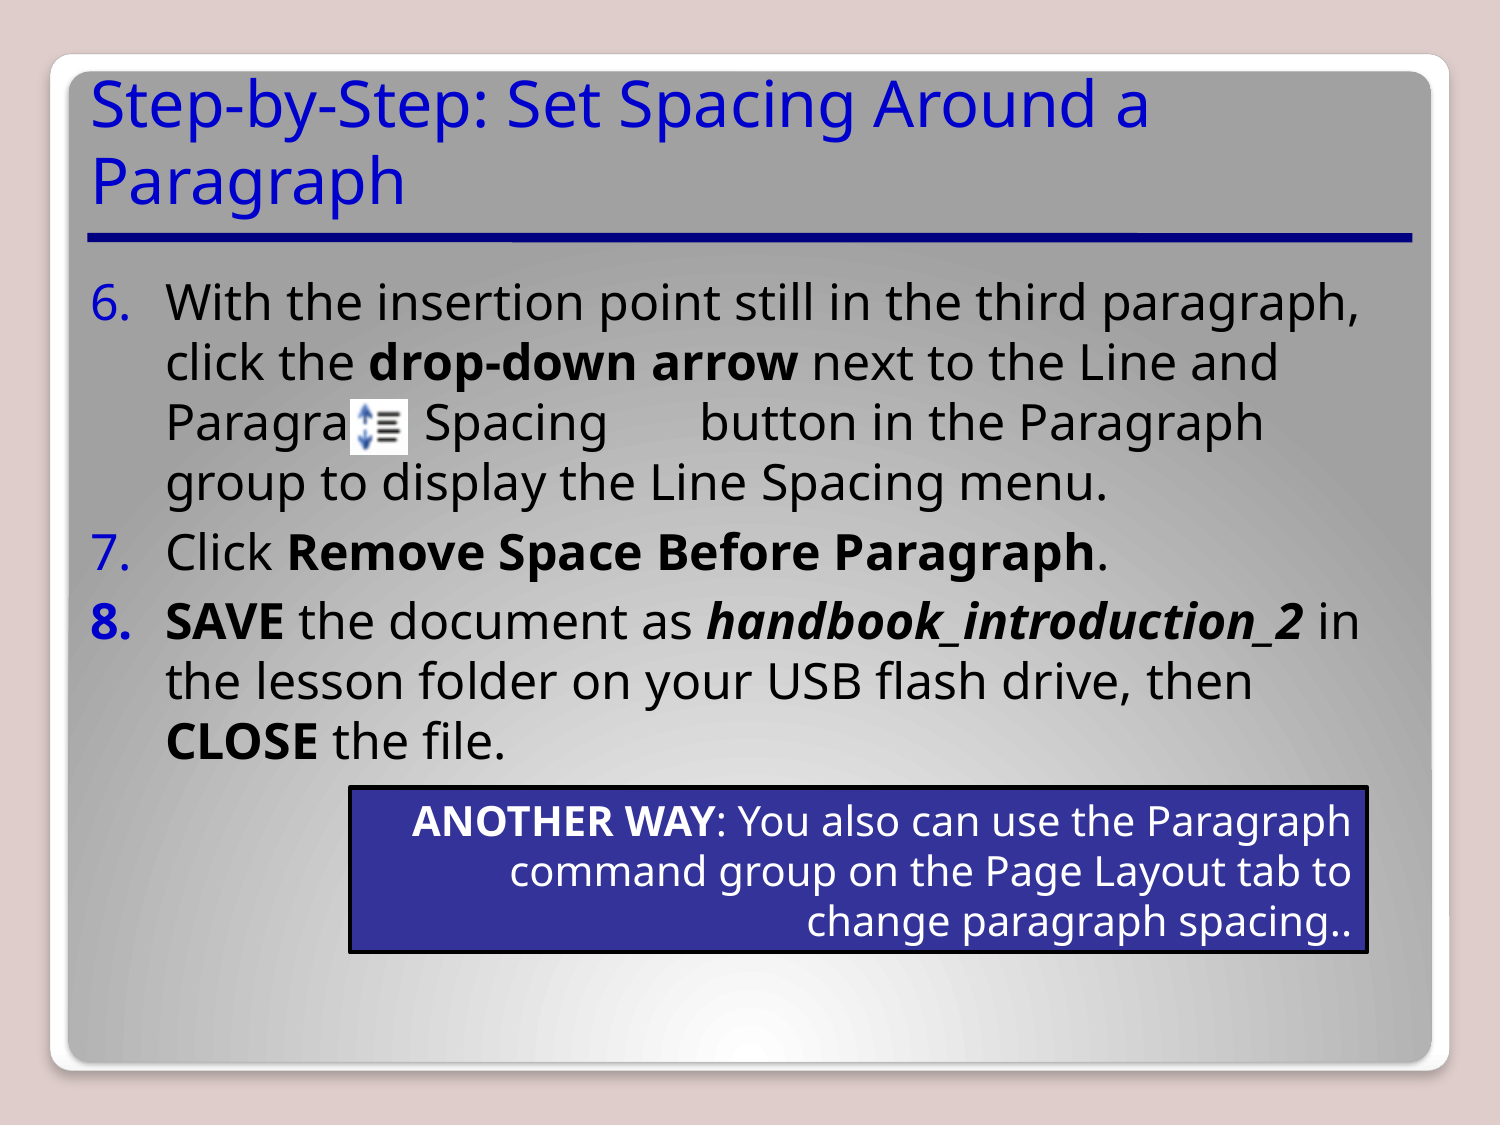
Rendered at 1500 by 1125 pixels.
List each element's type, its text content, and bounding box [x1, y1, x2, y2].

text_box ANOTHER WAY: You also can use the Paragraph command group on the Page Layout tab to change paragraph spacing.. [348, 785, 1369, 954]
title Step-by-Step: Set Spacing Around a Paragraph [74, 74, 1426, 226]
list With the insertion point still in the third paragraph, click the drop-down arrow next to the Line and Paragraph Spacing button in the Paragraph group to display the Line Spacing menu. Click Remove Space Before Paragraph. SAVE the document as handbook_introduction_2 in the lesson folder on your USB flash drive, then CLOSE the file. [75, 262, 1425, 1063]
picture [349, 399, 409, 455]
